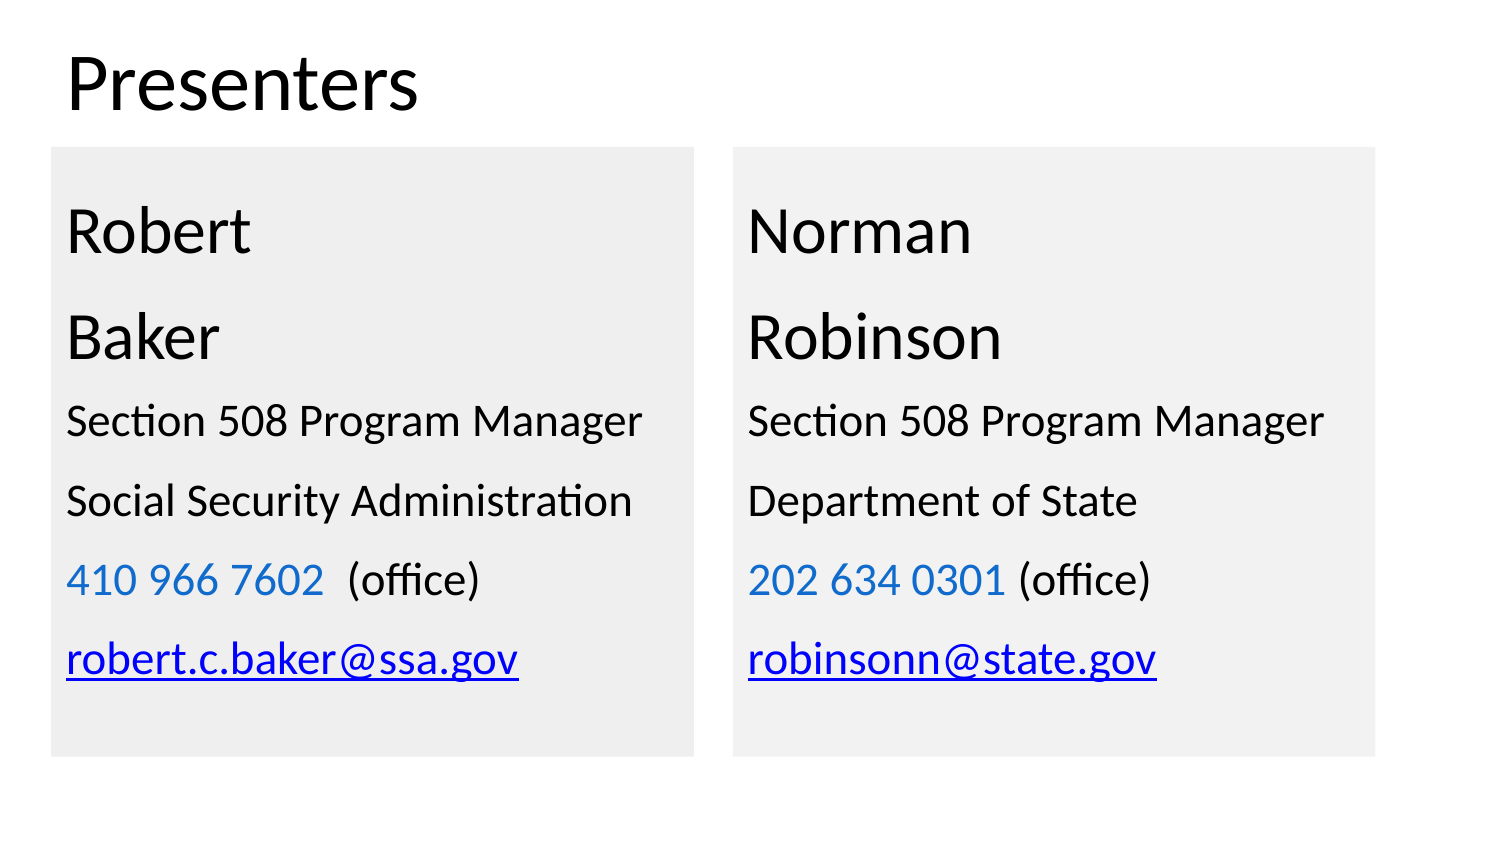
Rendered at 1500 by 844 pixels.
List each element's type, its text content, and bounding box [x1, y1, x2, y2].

list Norman Robinson Section 508 Program Manager Department of State 202 634 0301 (office) robinsonn@state.gov [732, 146, 1376, 757]
title Presenters [51, 12, 1449, 97]
list Robert Baker Section 508 Program Manager Social Security Administration 410 966 7602 (office) robert.c.baker@ssa.gov [51, 146, 694, 757]
